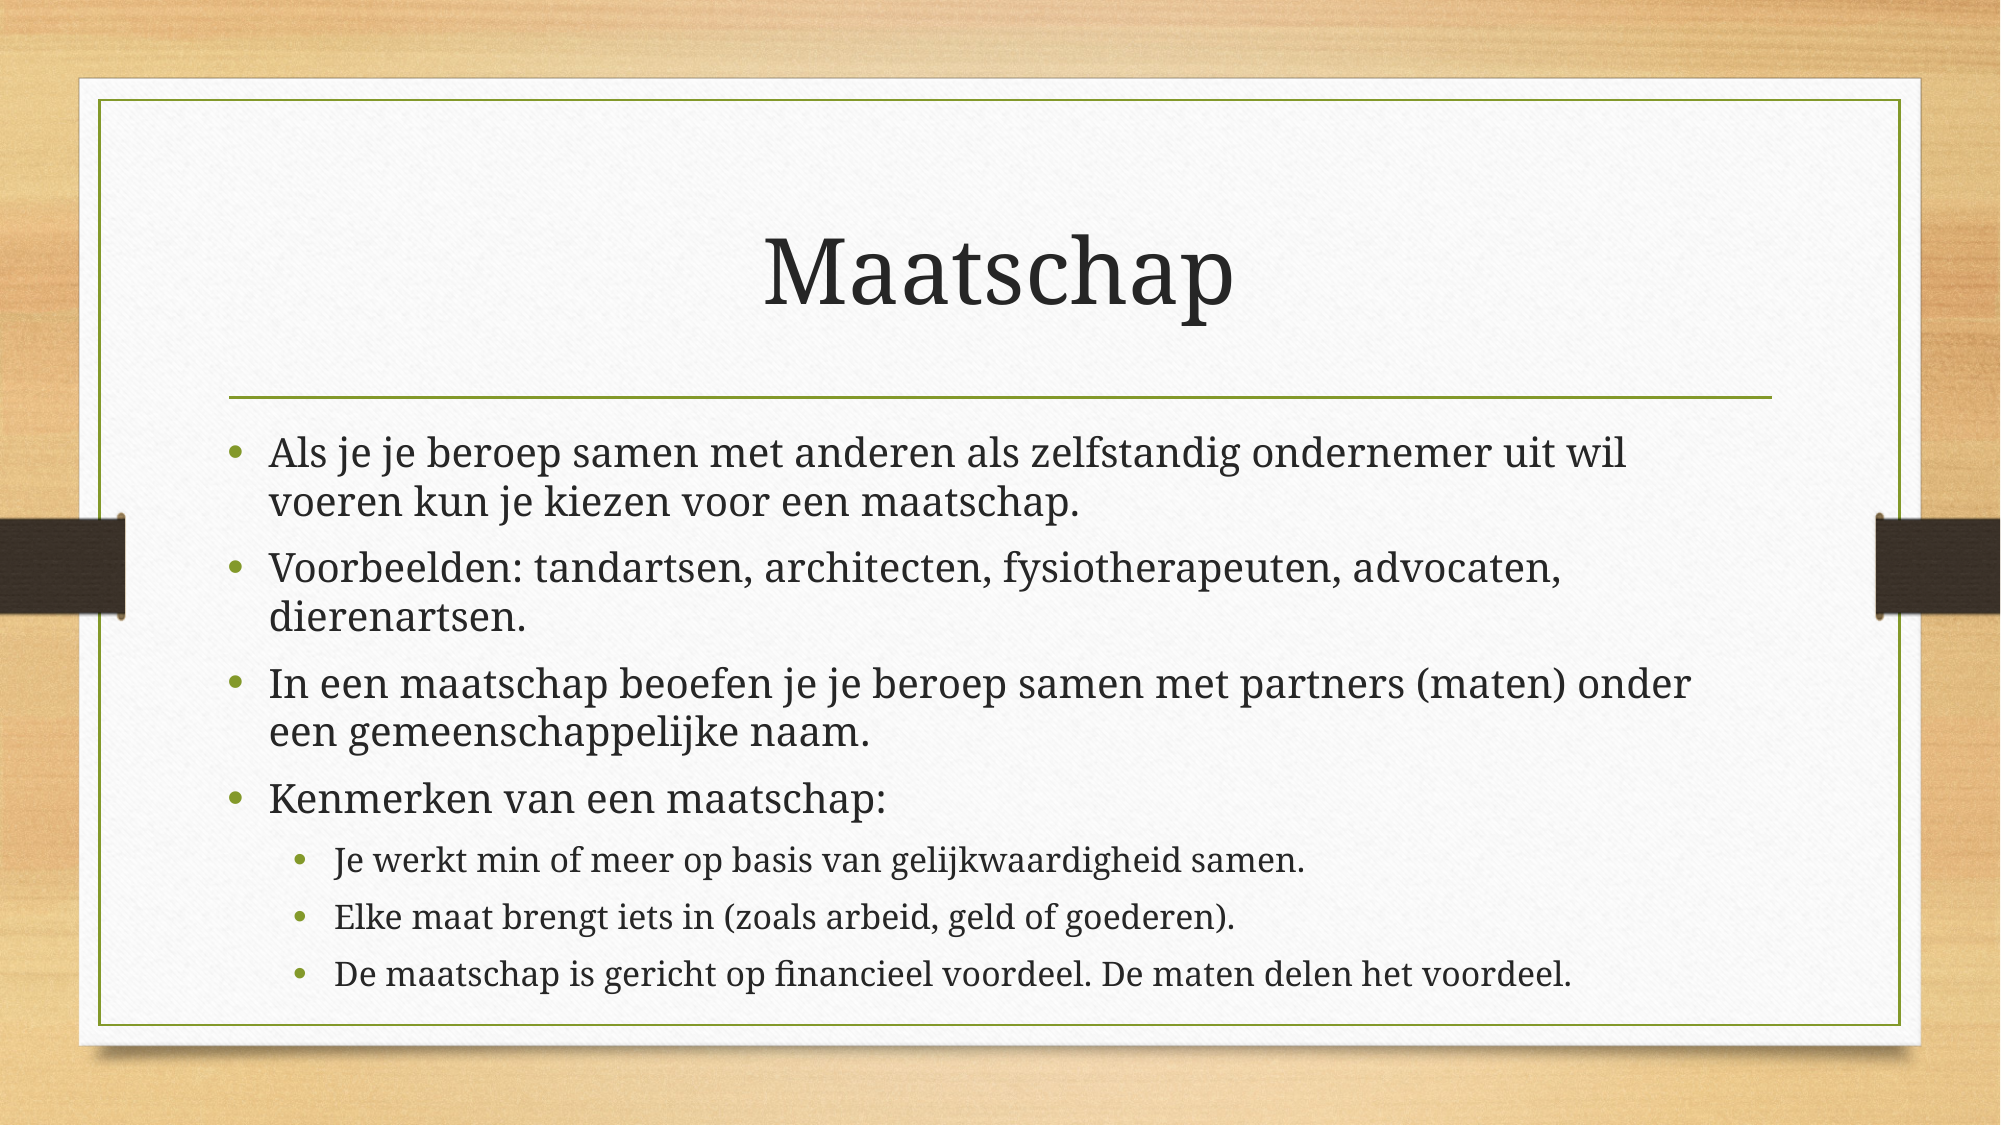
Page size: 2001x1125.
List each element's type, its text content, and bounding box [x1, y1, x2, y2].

picture [0, 0, 2001, 1125]
title Maatschap [212, 161, 1788, 375]
list Als je je beroep samen met anderen als zelfstandig ondernemer uit wil voeren kun je kiezen voor een maatschap. Voorbeelden: tandartsen, architecten, fysiotherapeuten, advocaten, dierenartsen. In een maatschap beoefen je je beroep samen met partners (maten) onder een gemeenschappelijke naam. Kenmerken van een maatschap: Je werkt min of meer op basis van gelijkwaardigheid samen. Elke maat brengt iets in (zoals arbeid, geld of goederen). De maatschap is gericht op financieel voordeel. De maten delen het voordeel. [212, 419, 1788, 1005]
